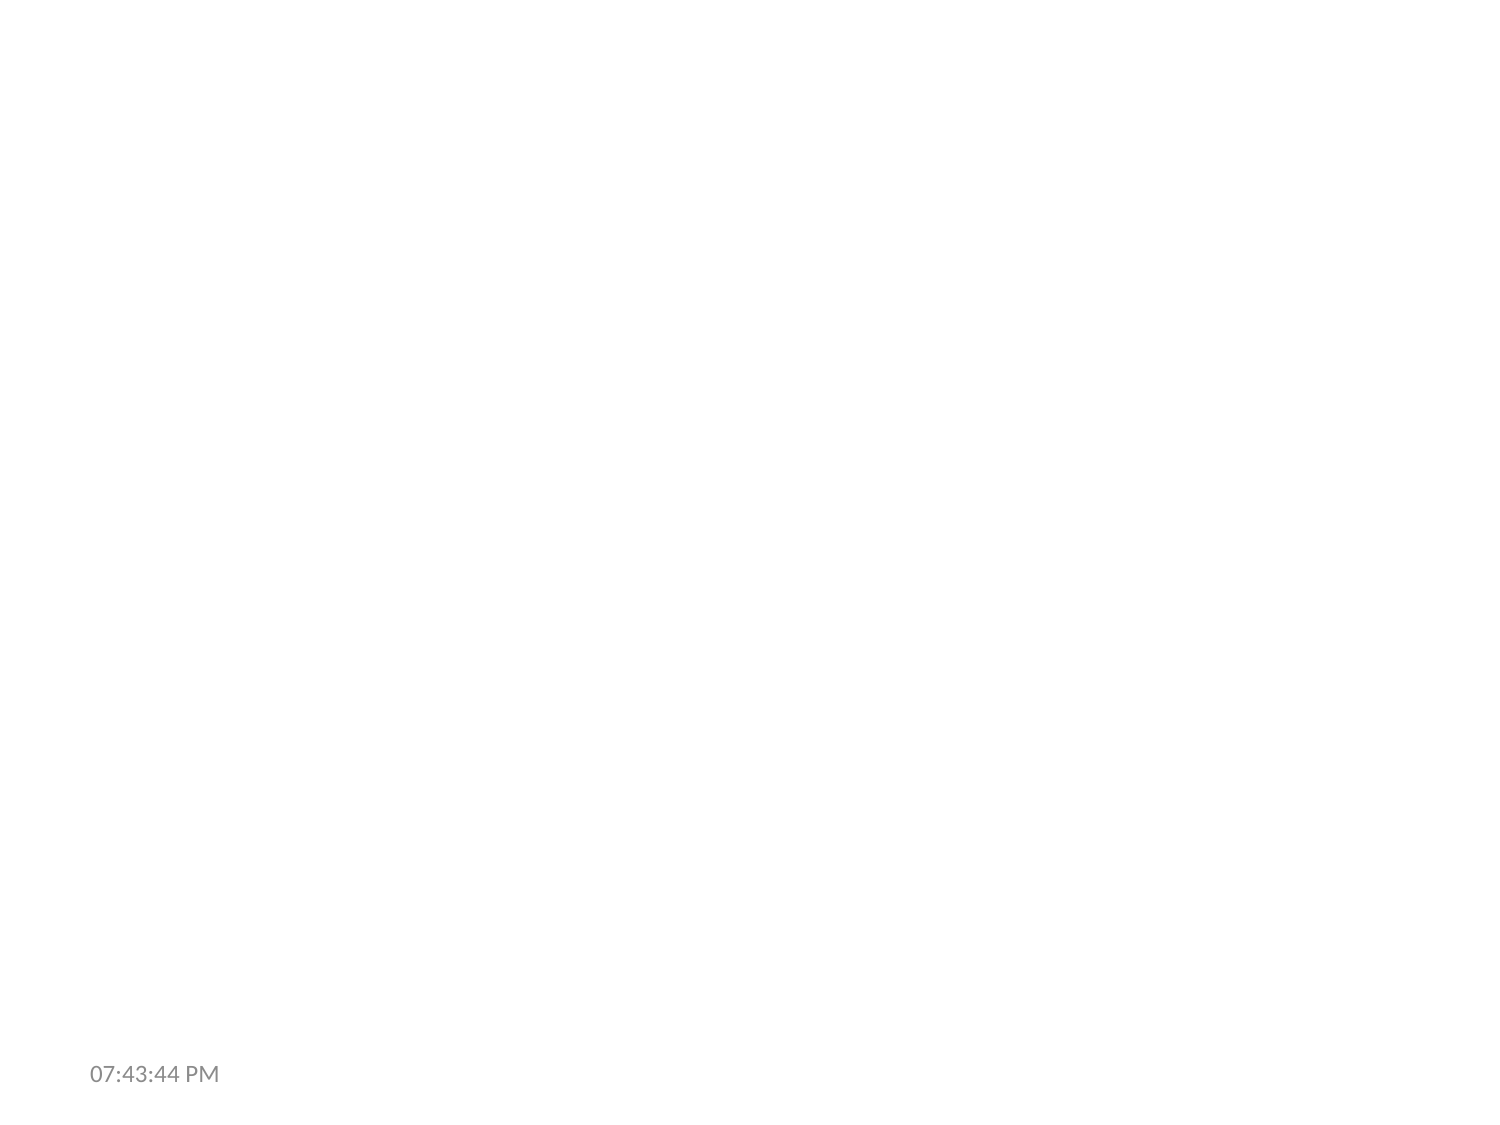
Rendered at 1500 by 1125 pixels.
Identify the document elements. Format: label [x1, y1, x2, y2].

slide_number [75, 1042, 425, 1103]
